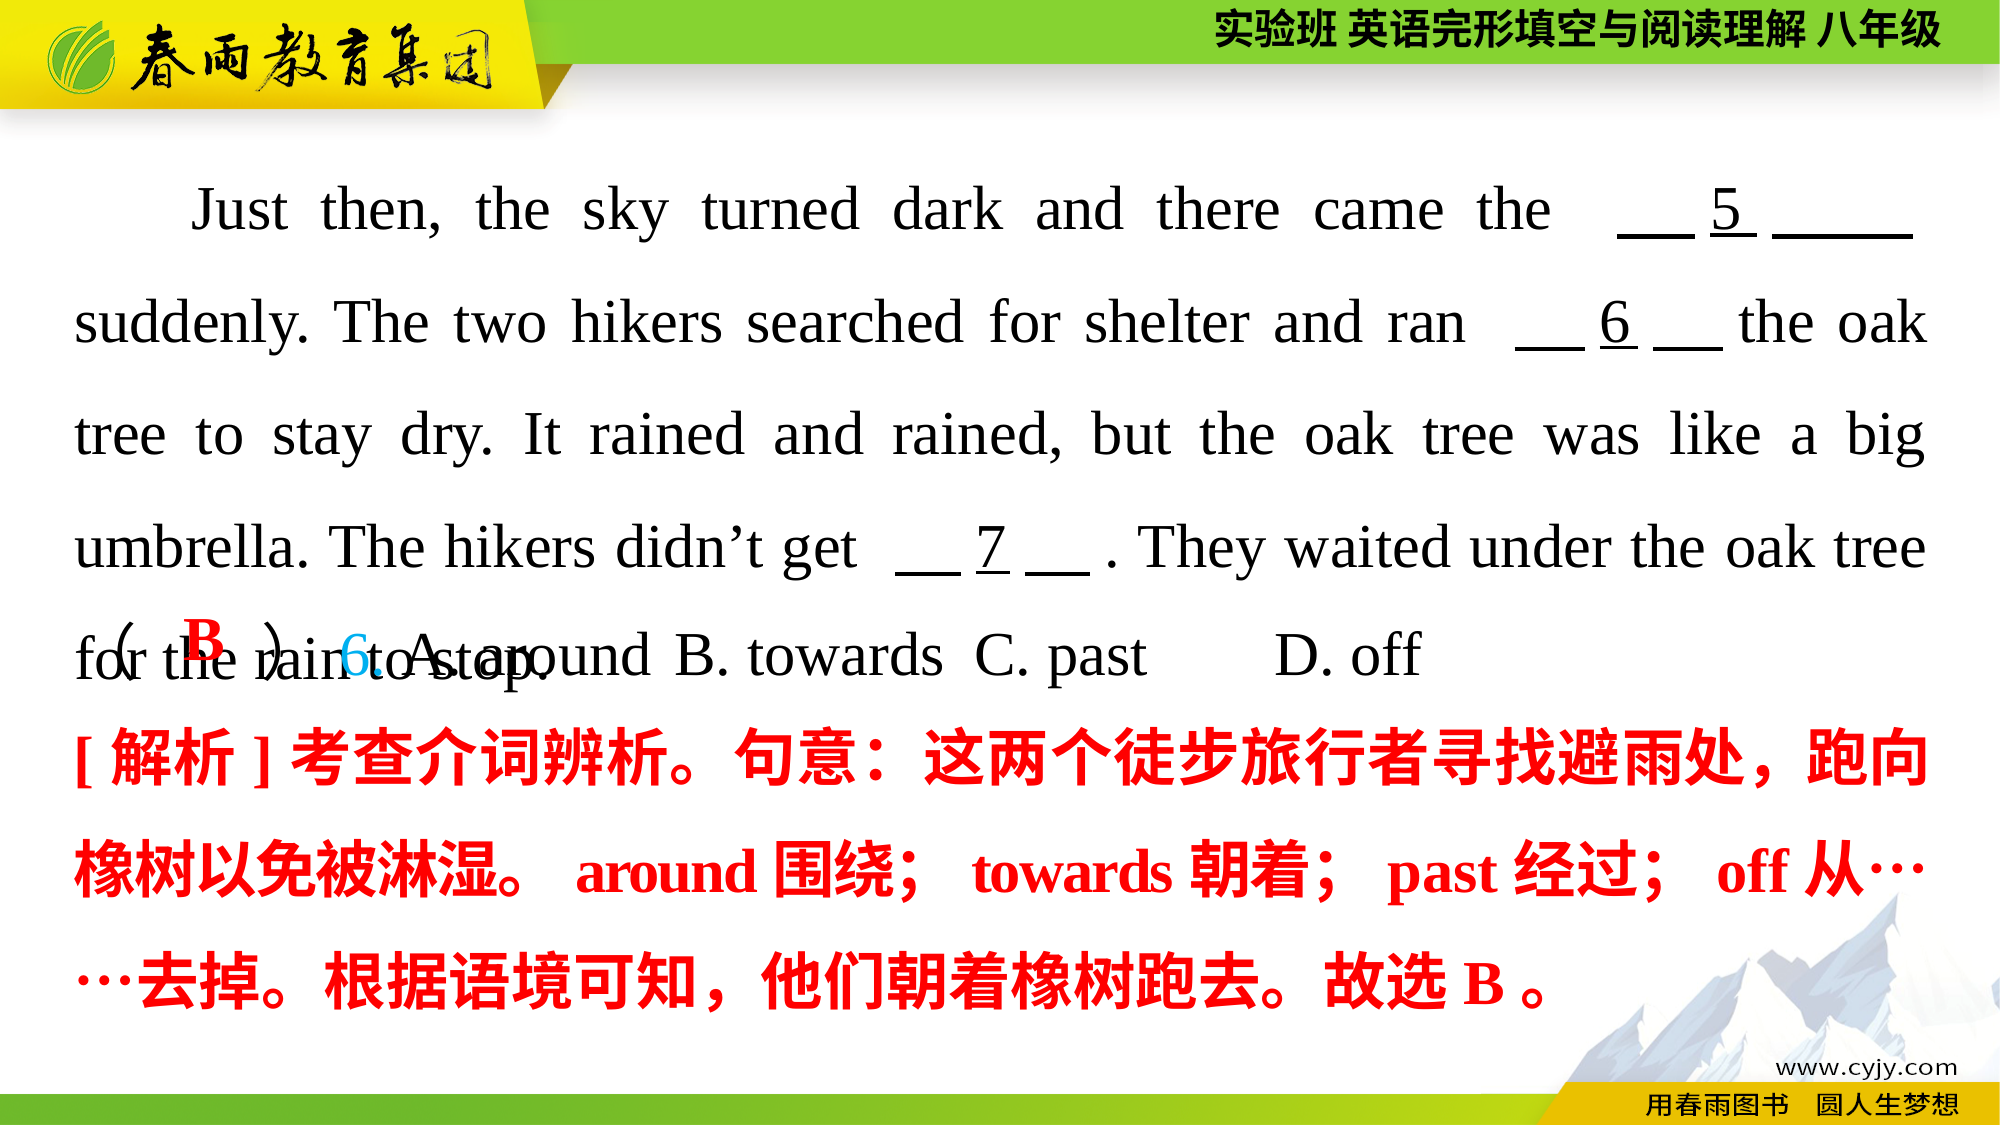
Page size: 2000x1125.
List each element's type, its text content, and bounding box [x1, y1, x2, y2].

text_box [解析]考查介词辨析。句意：这两个徒步旅行者寻找避雨处，跑向橡树以免被淋湿。around围绕；towards朝着；past经过；off从……去掉。根据语境可知，他们朝着橡树跑去。故选B。 [59, 672, 1944, 1025]
text_box B [169, 590, 241, 672]
list Just then, the sky turned dark and there came the 5， suddenly. The two hikers searched for shelter and ran 6，the oak tree to stay dry. It rained and rained, but the oak tree was like a big umbrella. The hikers didn’t get 7 . They waited under the oak tree for the rain to stop. [59, 122, 1944, 567]
text_box （ ）6. A. around B. towards C. past D. off [59, 567, 1944, 672]
picture [0, 0, 2000, 1125]
